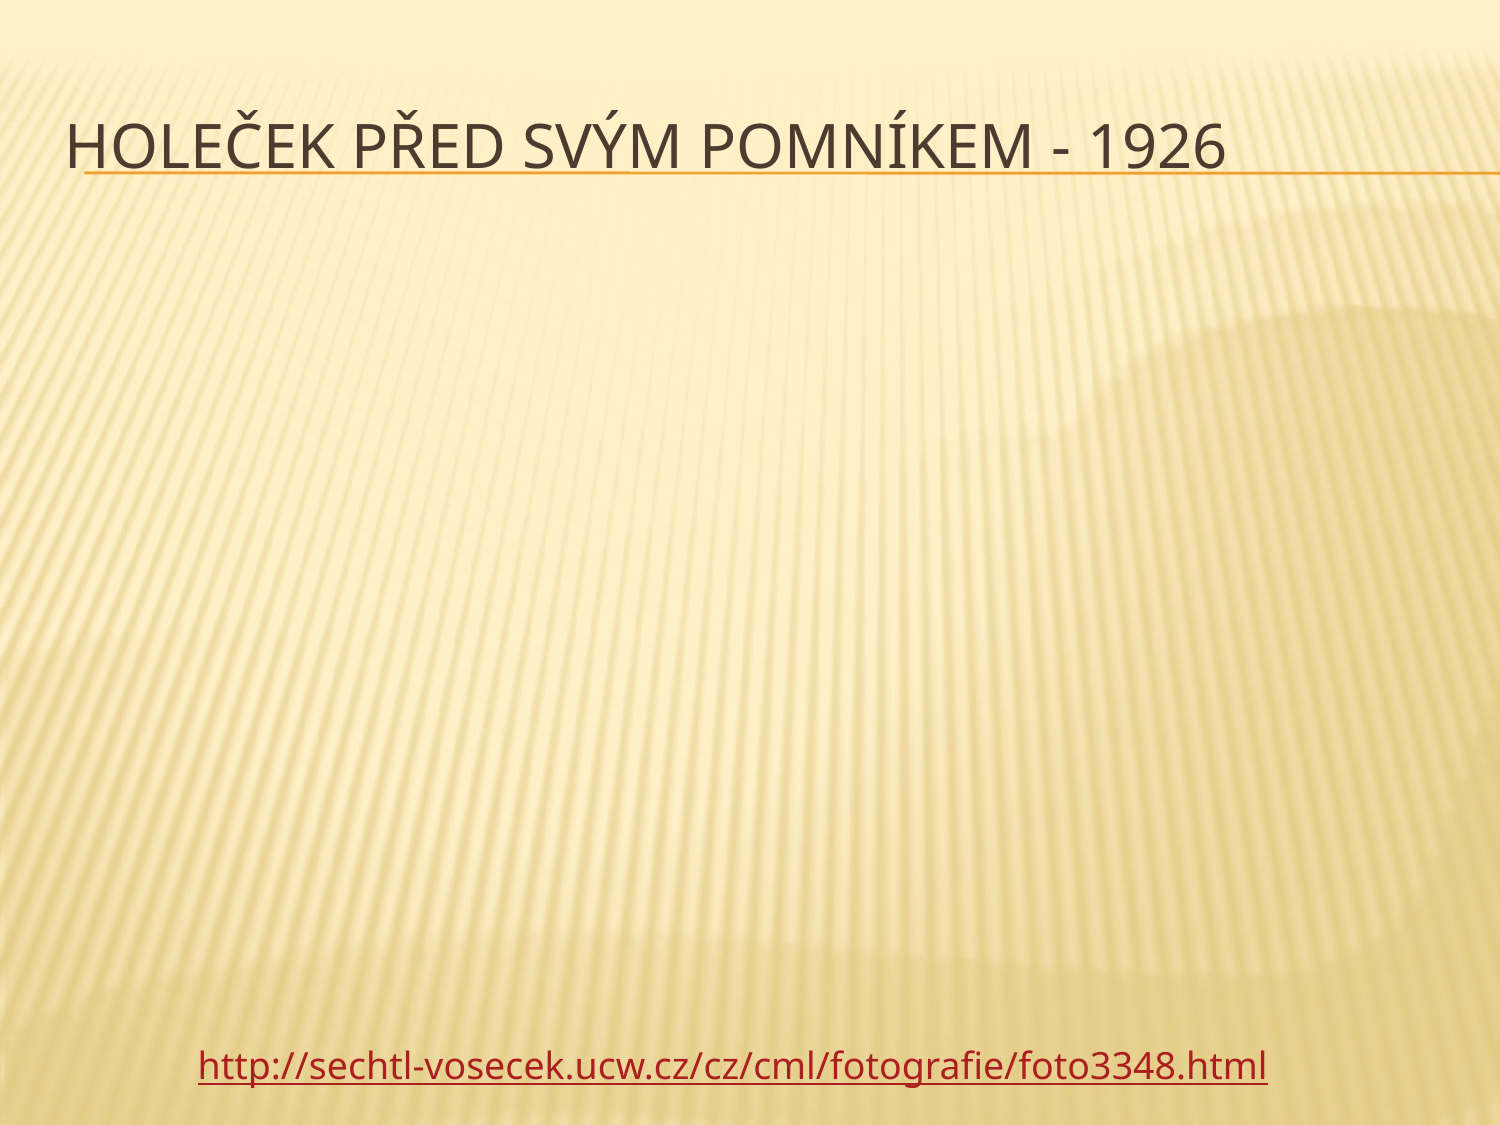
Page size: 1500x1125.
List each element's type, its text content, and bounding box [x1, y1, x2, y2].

title Holeček před svým pomníkem - 1926 [50, 75, 1475, 213]
text_box http://sechtl-vosecek.ucw.cz/cz/cml/fotografie/foto3348.html [182, 1034, 1308, 1125]
